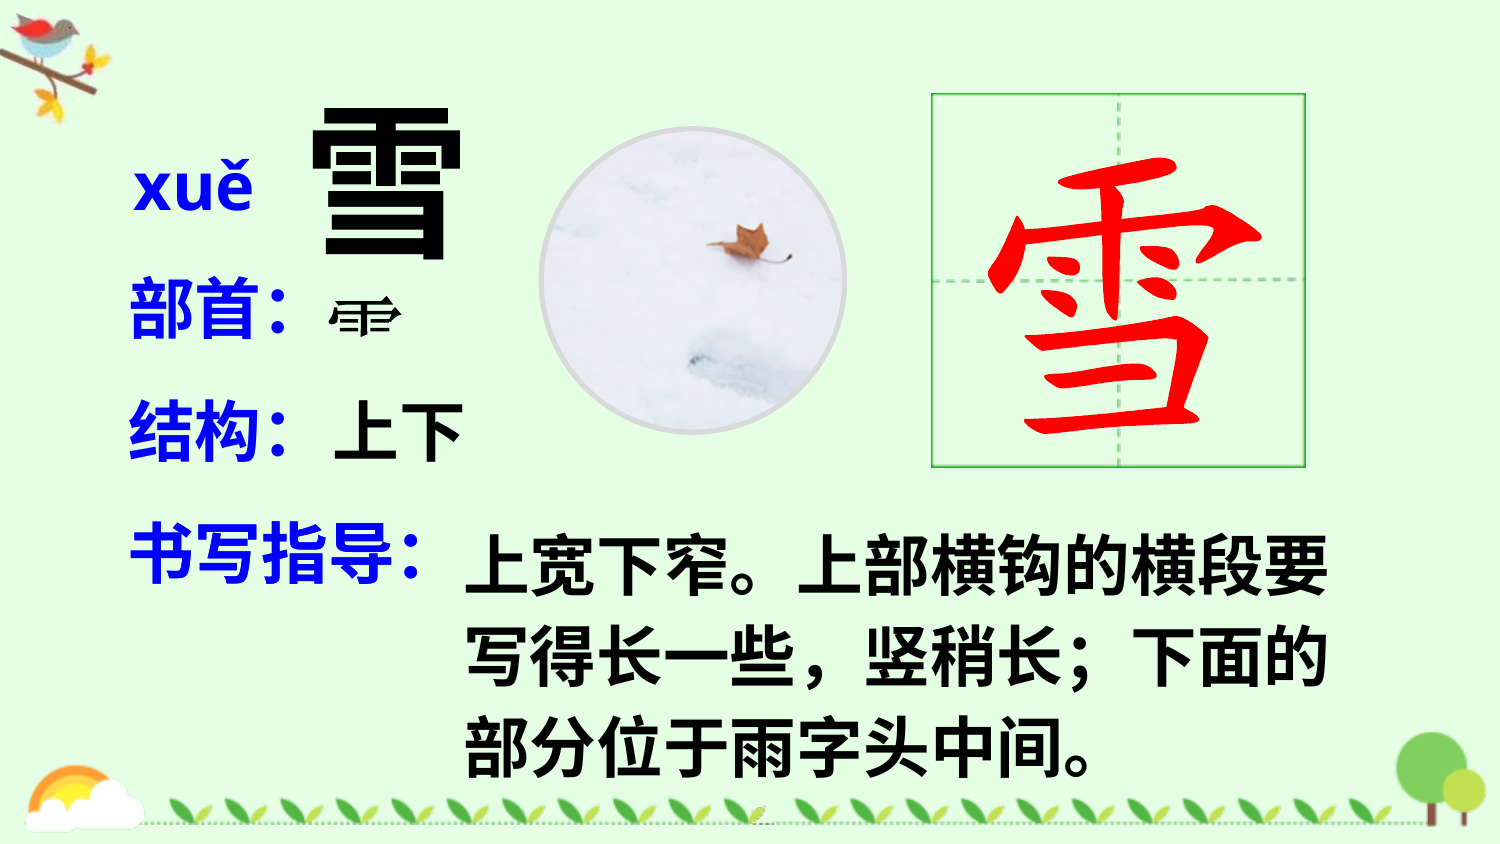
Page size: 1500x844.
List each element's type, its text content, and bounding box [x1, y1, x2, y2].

picture [3, 728, 1500, 844]
picture [541, 128, 845, 433]
picture [0, 0, 159, 142]
text_box 雪 [288, 70, 483, 286]
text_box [328, 295, 402, 337]
text_box 上宽下窄。上部横钩的横段要写得长一些，竖稍长；下面的部分位于雨字头中间。 [448, 504, 1400, 793]
text_box 部首： [113, 259, 374, 354]
text_box 书写指导： [113, 504, 483, 600]
text_box xuě [98, 136, 288, 231]
text_box 结构： [113, 381, 318, 477]
text_box 上下 [318, 381, 579, 477]
picture [931, 93, 1306, 468]
